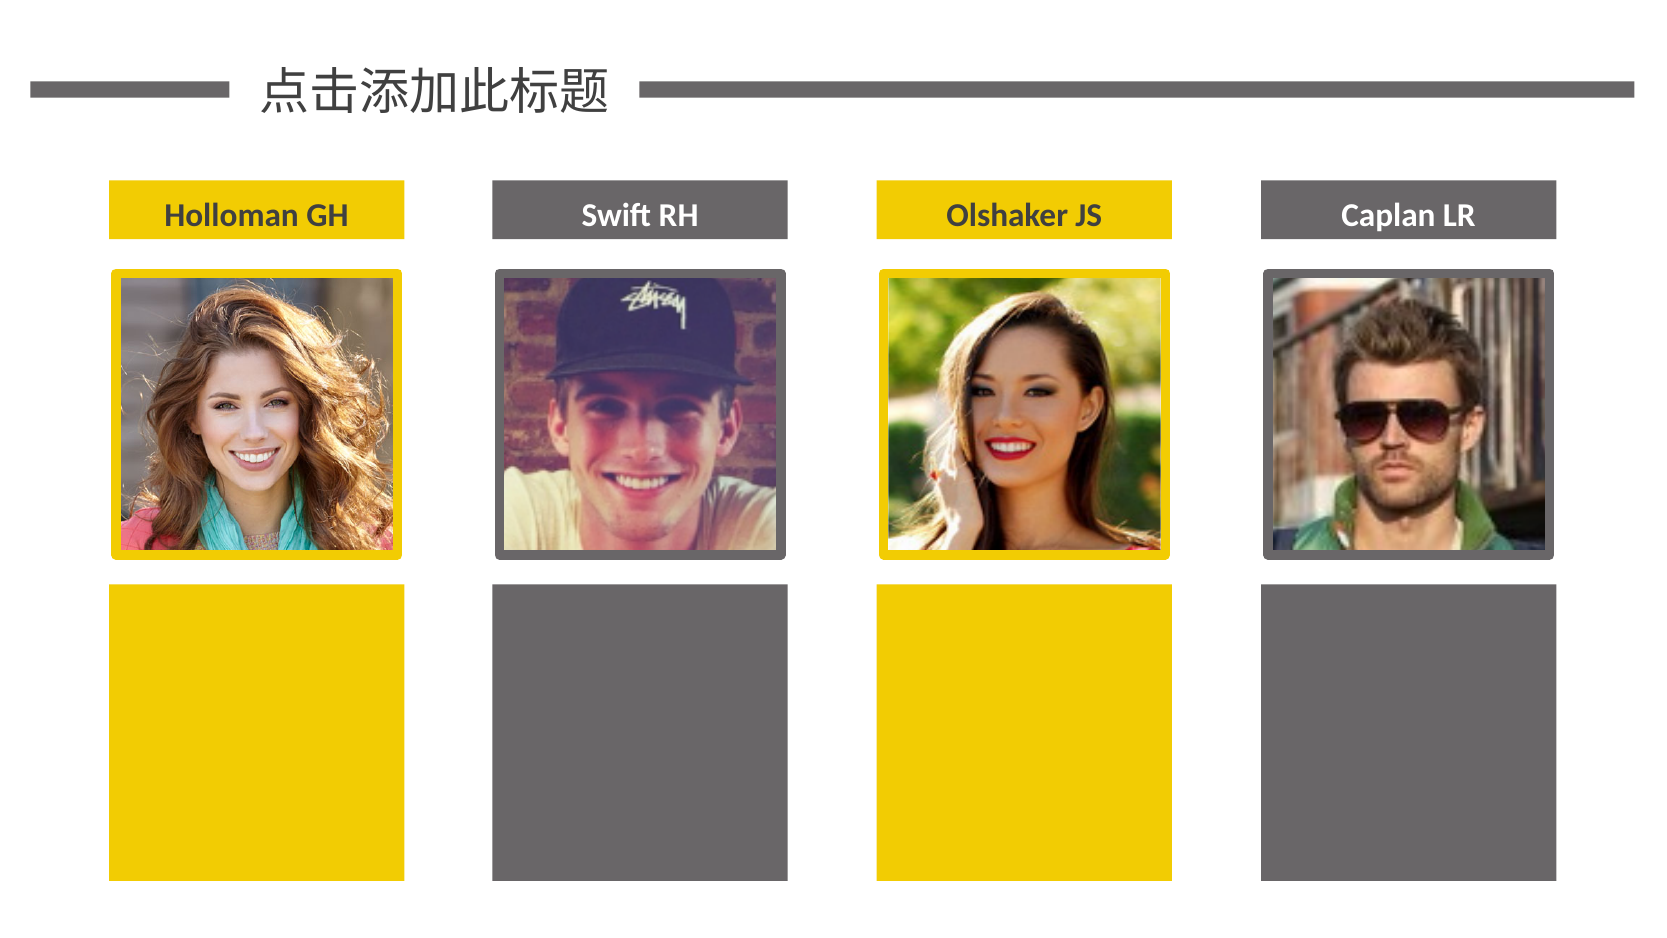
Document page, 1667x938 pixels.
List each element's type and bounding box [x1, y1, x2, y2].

text_box [1261, 180, 1557, 242]
text_box [30, 51, 1635, 128]
picture [1272, 277, 1545, 551]
picture [503, 277, 777, 551]
text_box [1260, 583, 1557, 882]
picture [120, 277, 393, 551]
text_box [491, 583, 789, 882]
text_box [876, 180, 1172, 242]
text_box [876, 583, 1173, 882]
text_box [492, 180, 788, 242]
text_box [108, 583, 405, 882]
picture [888, 277, 1161, 551]
text_box [109, 180, 405, 242]
